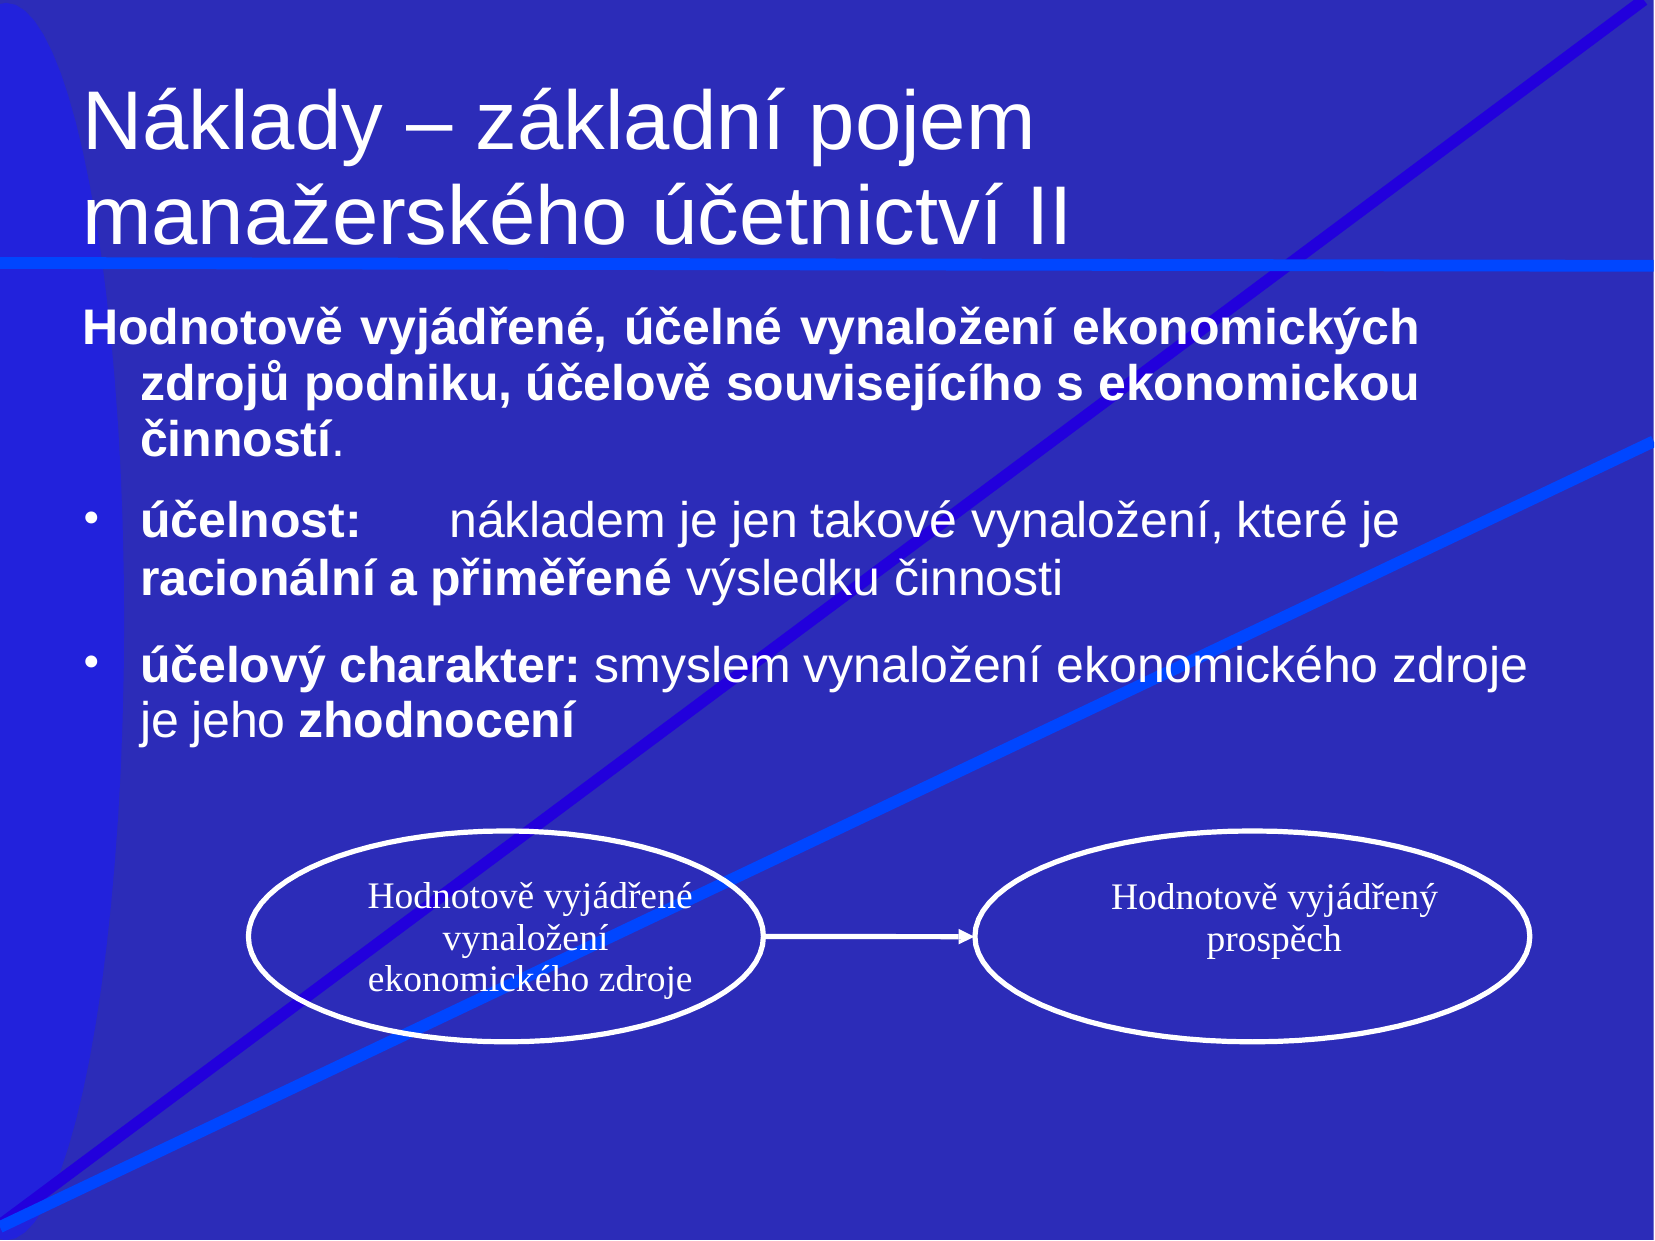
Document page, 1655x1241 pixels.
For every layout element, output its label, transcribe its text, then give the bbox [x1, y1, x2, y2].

text_box [763, 928, 975, 945]
text_box [734, 887, 764, 986]
text_box Hodnotově vyjádřený prospěch [1109, 874, 1440, 959]
text_box Hodnotově vyjádřené, účelné vynaložení ekonomických zdrojů podniku, účelově souvisejícího s ekonomickou činností. účelnost: nákladem je jen takové vynaložení, které je racionální a přiměřené výsledku činnosti účelový charakter: smyslem vynaložení ekonomického zdroje je jeho zhodnocení [80, 298, 1536, 748]
text_box [248, 830, 714, 1042]
text_box Hodnotově vyjádřené vynaložení ekonomického zdroje [325, 874, 734, 1001]
title Náklady – základní pojem manažerského účetnictví II [80, 69, 1574, 277]
text_box [974, 830, 1530, 1042]
